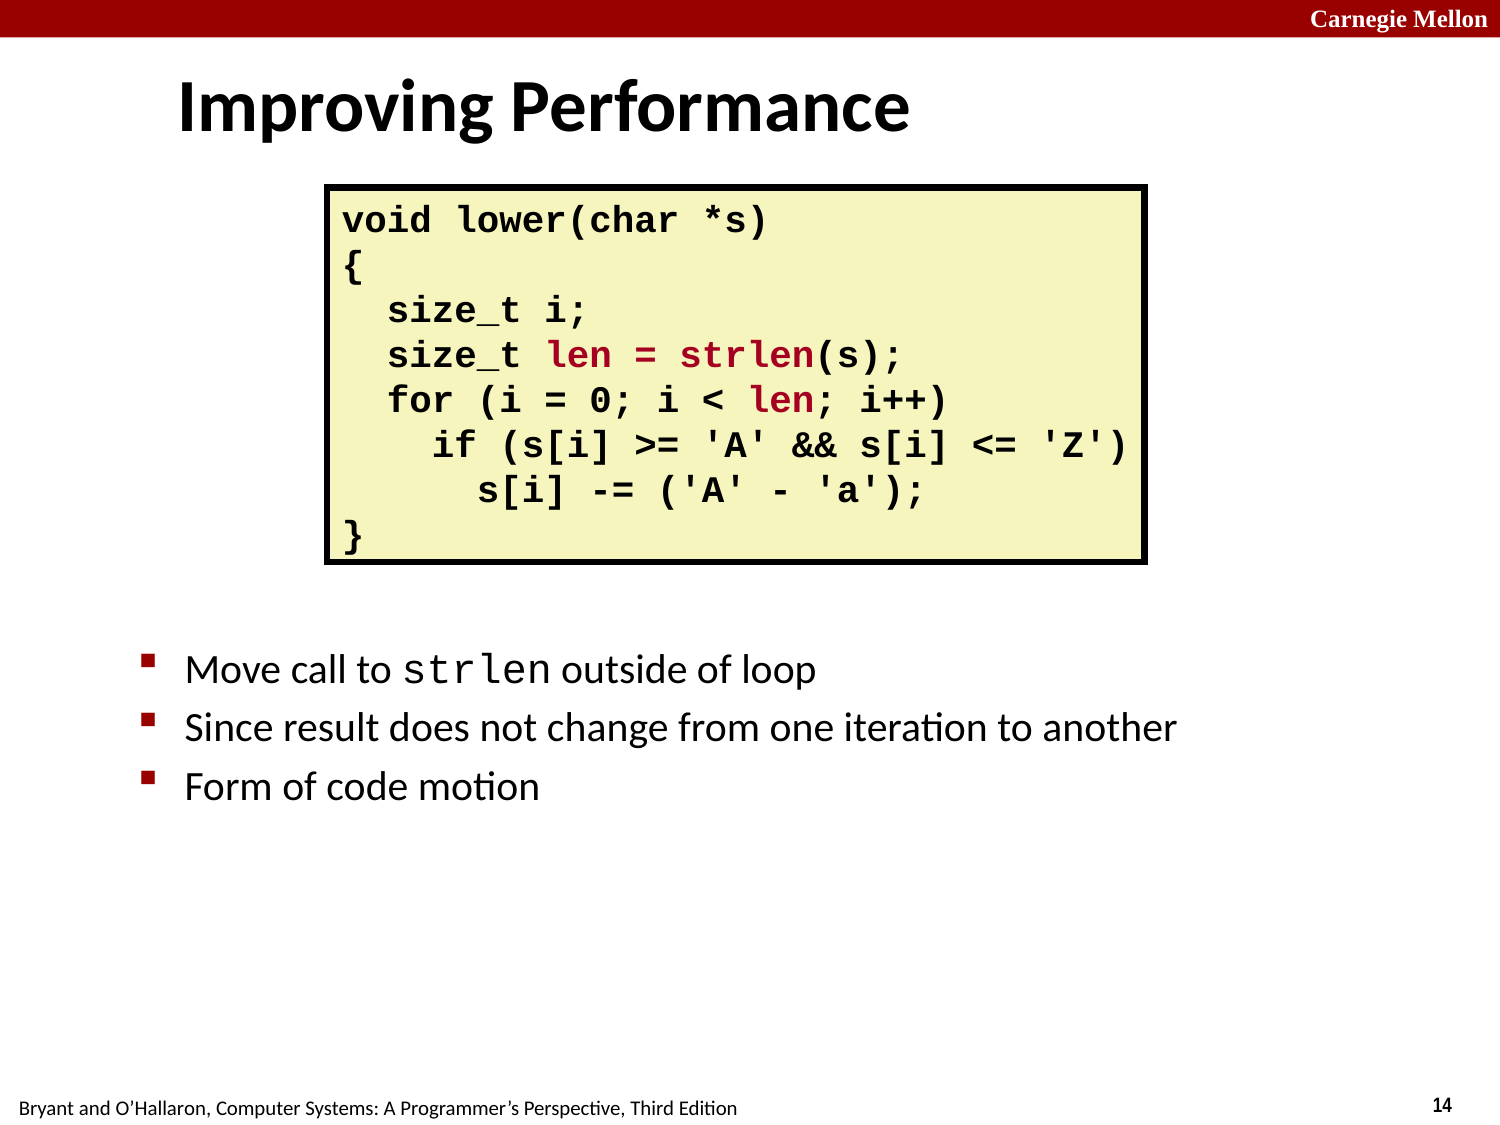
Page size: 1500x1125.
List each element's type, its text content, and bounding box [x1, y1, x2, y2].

title Improving Performance [162, 54, 1185, 150]
list Move call to strlen outside of loop Since result does not change from one iteration to another Form of code motion [47, 634, 1411, 1058]
text_box void lower(char *s) { size_t i; size_t len = strlen(s); for (i = 0; i < len; i++) if (s[i] >= 'A' && s[i] <= 'Z') s[i] -= ('A' - 'a'); } [327, 187, 1145, 562]
